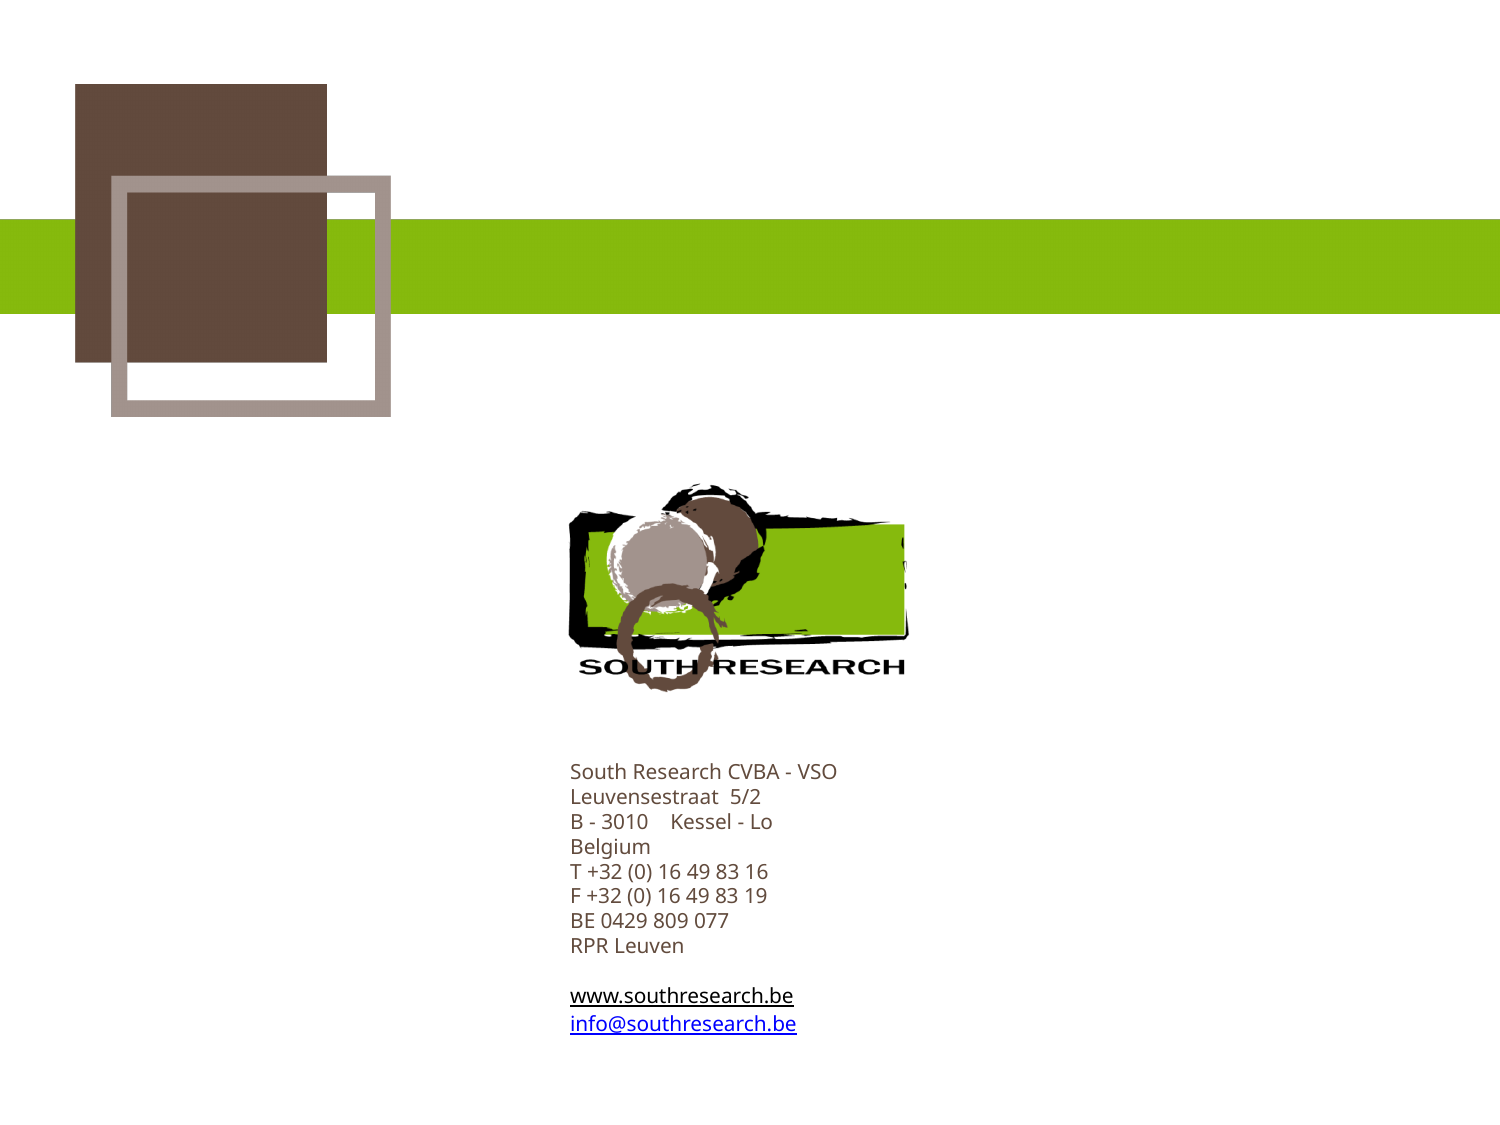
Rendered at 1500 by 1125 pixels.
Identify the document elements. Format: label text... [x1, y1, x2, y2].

picture [0, 0, 1500, 1125]
text_box South Research CVBA - VSO Leuvensestraat 5/2 B - 3010 Kessel - Lo Belgium T +32 (0) 16 49 83 16 F +32 (0) 16 49 83 19 BE 0429 809 077 RPR Leuven www.southresearch.be info@southresearch.be [555, 751, 957, 1047]
text_box [478, 444, 1034, 965]
